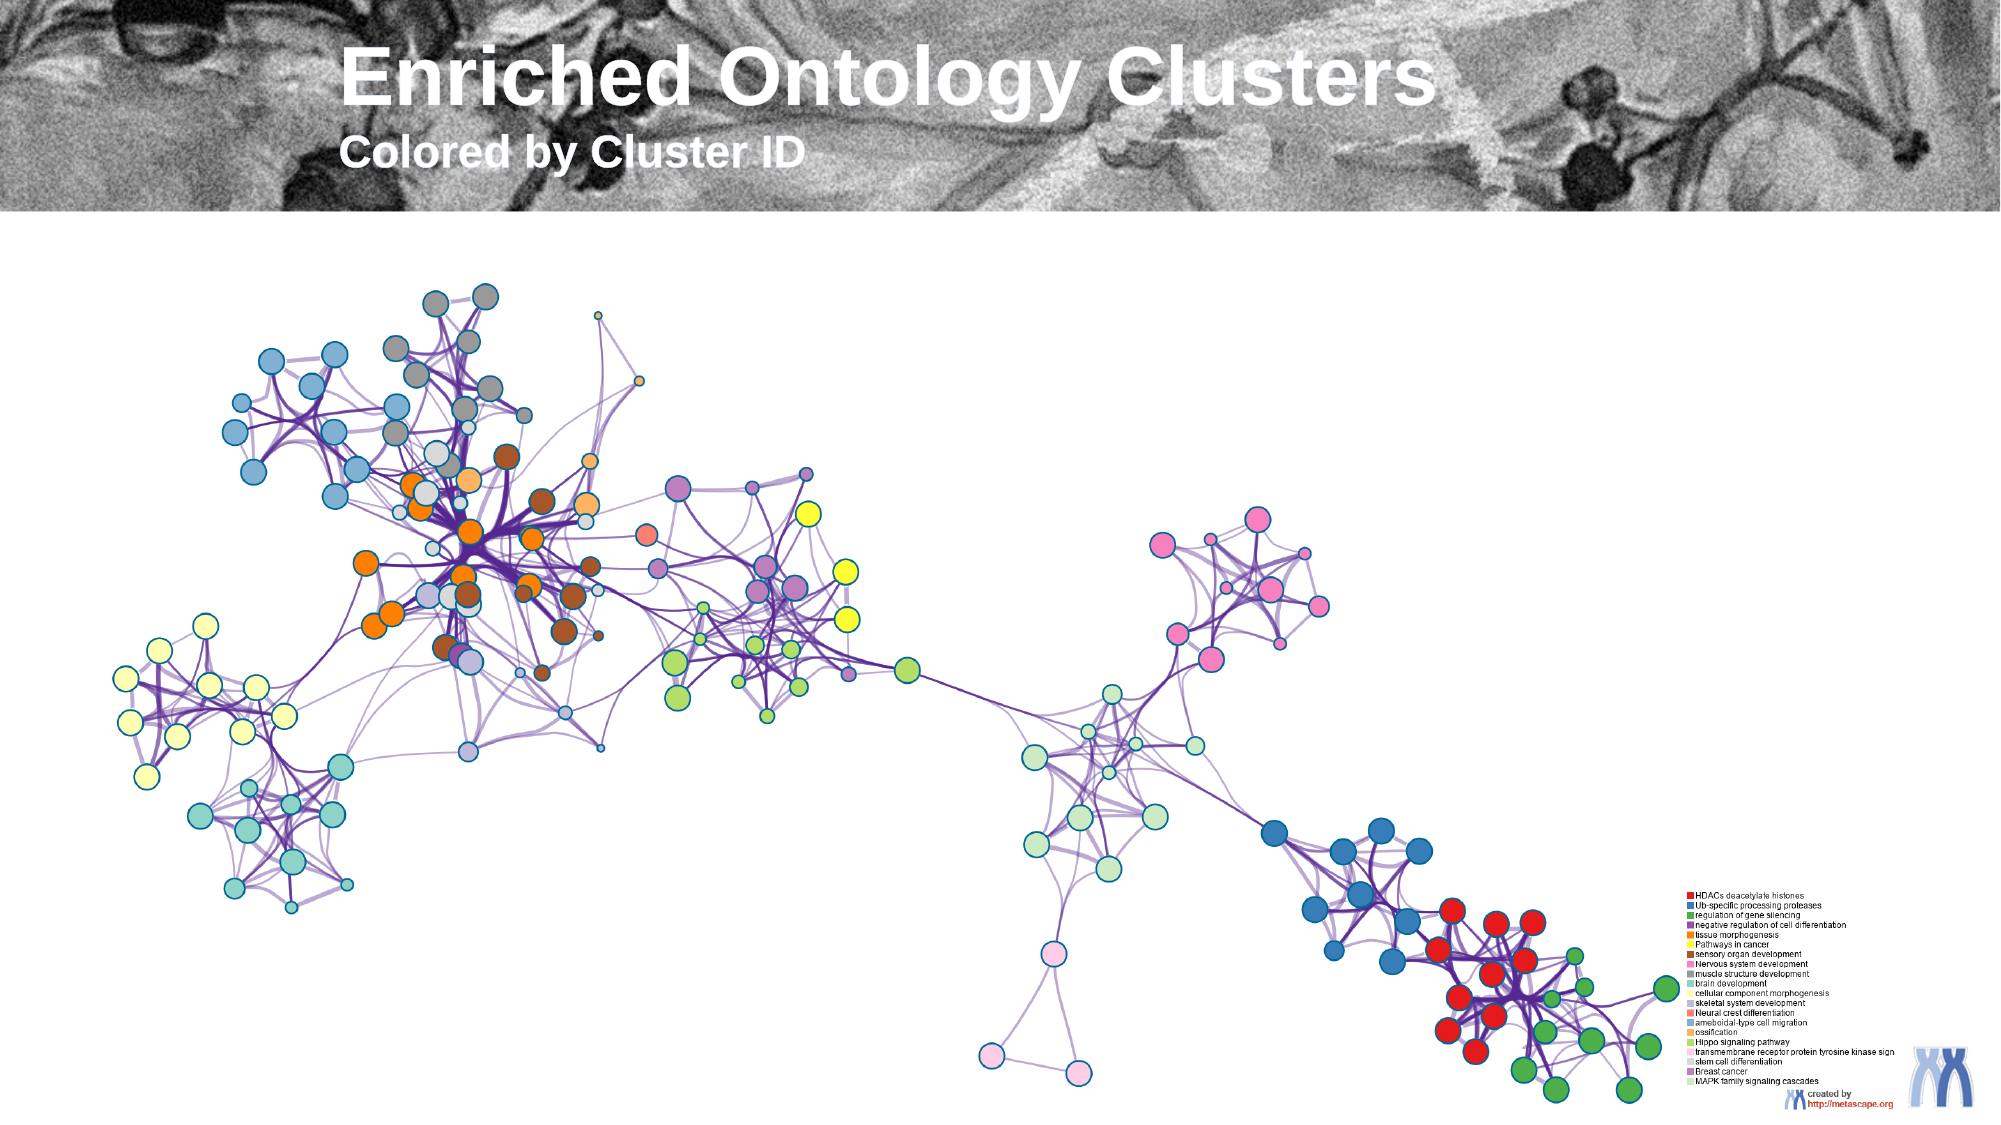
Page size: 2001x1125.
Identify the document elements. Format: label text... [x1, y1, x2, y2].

picture [0, 0, 2001, 1125]
title Enriched Ontology Clusters Colored by Cluster ID [323, 11, 1501, 187]
